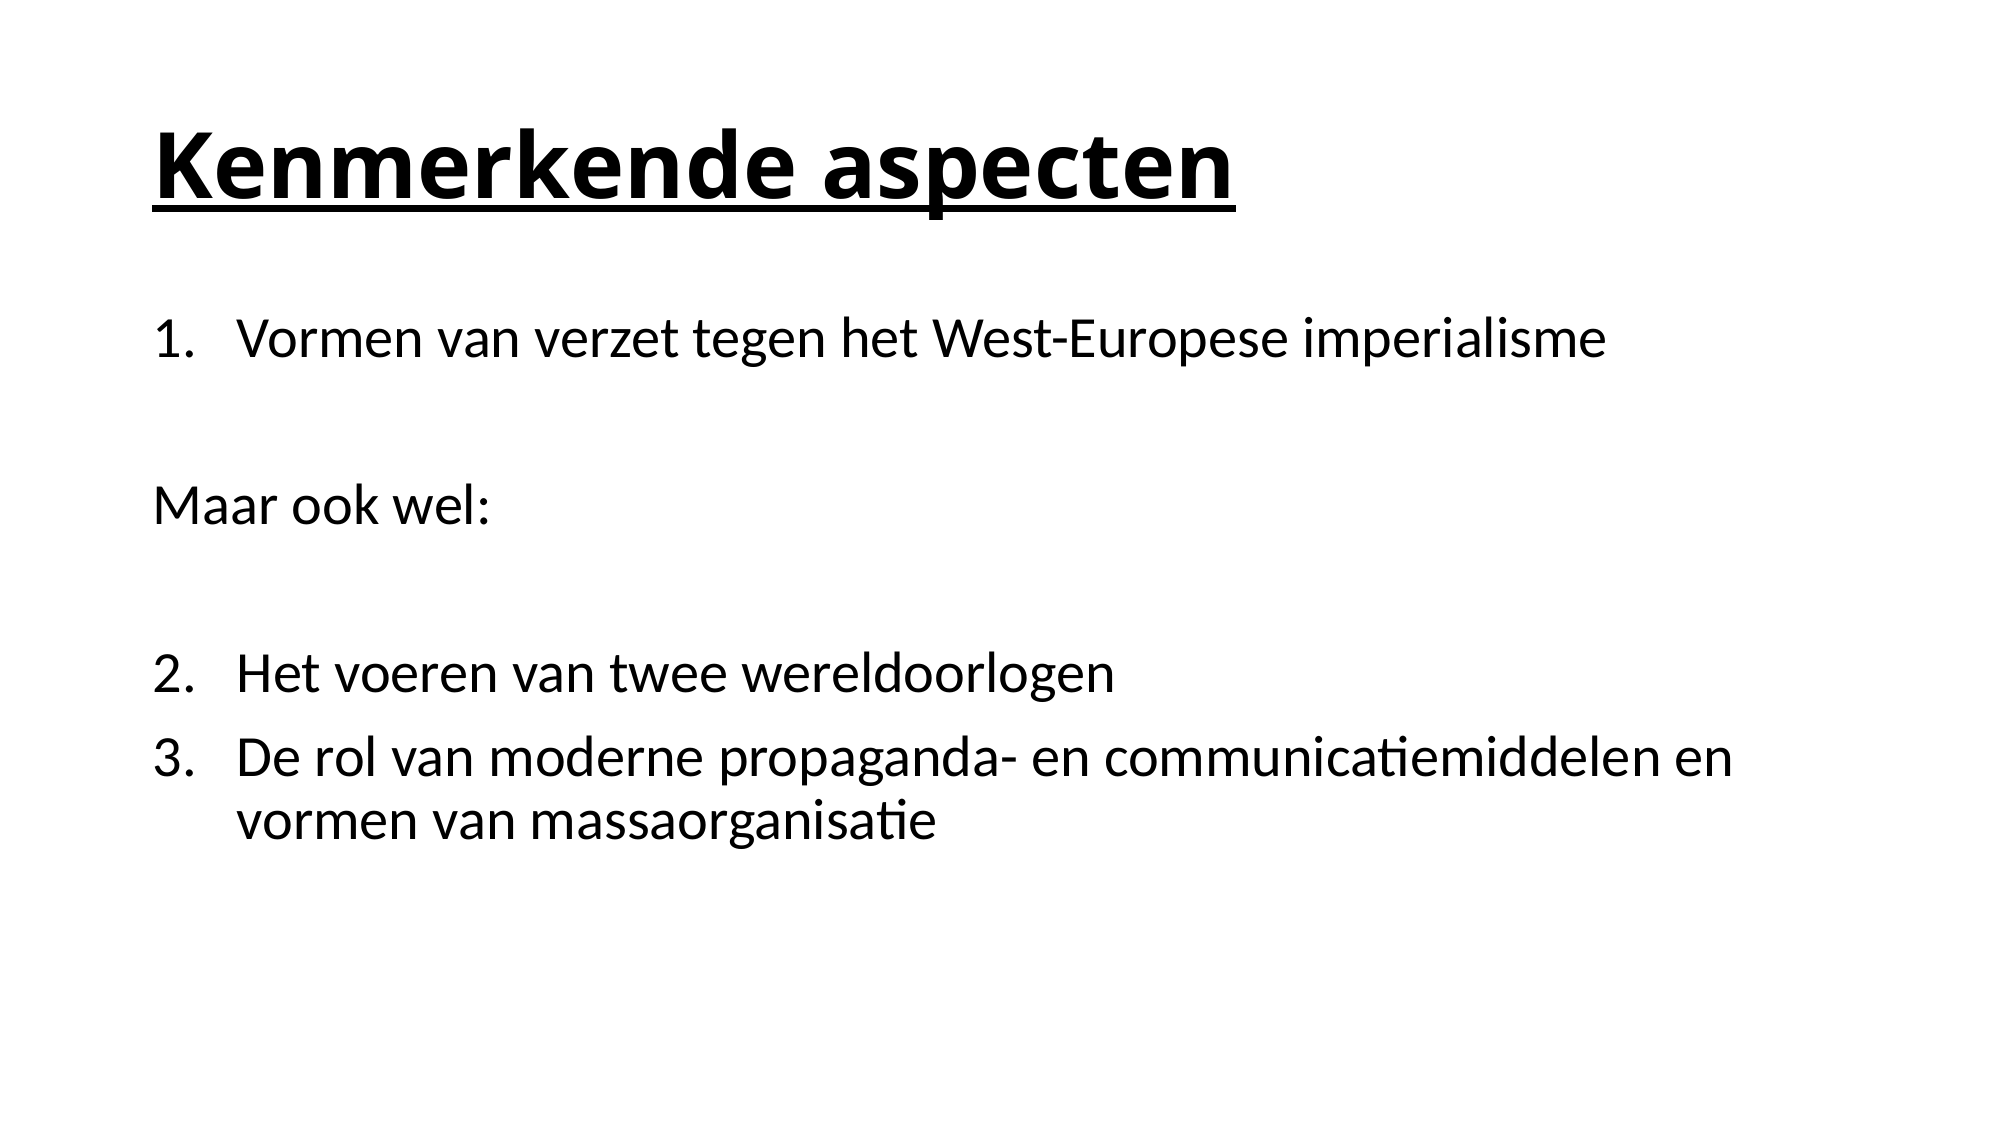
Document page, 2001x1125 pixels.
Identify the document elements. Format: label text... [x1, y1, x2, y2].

list Vormen van verzet tegen het West-Europese imperialisme Maar ook wel: Het voeren van twee wereldoorlogen De rol van moderne propaganda- en communicatiemiddelen en vormen van massaorganisatie [137, 299, 1863, 1014]
title Kenmerkende aspecten [137, 59, 1863, 278]
